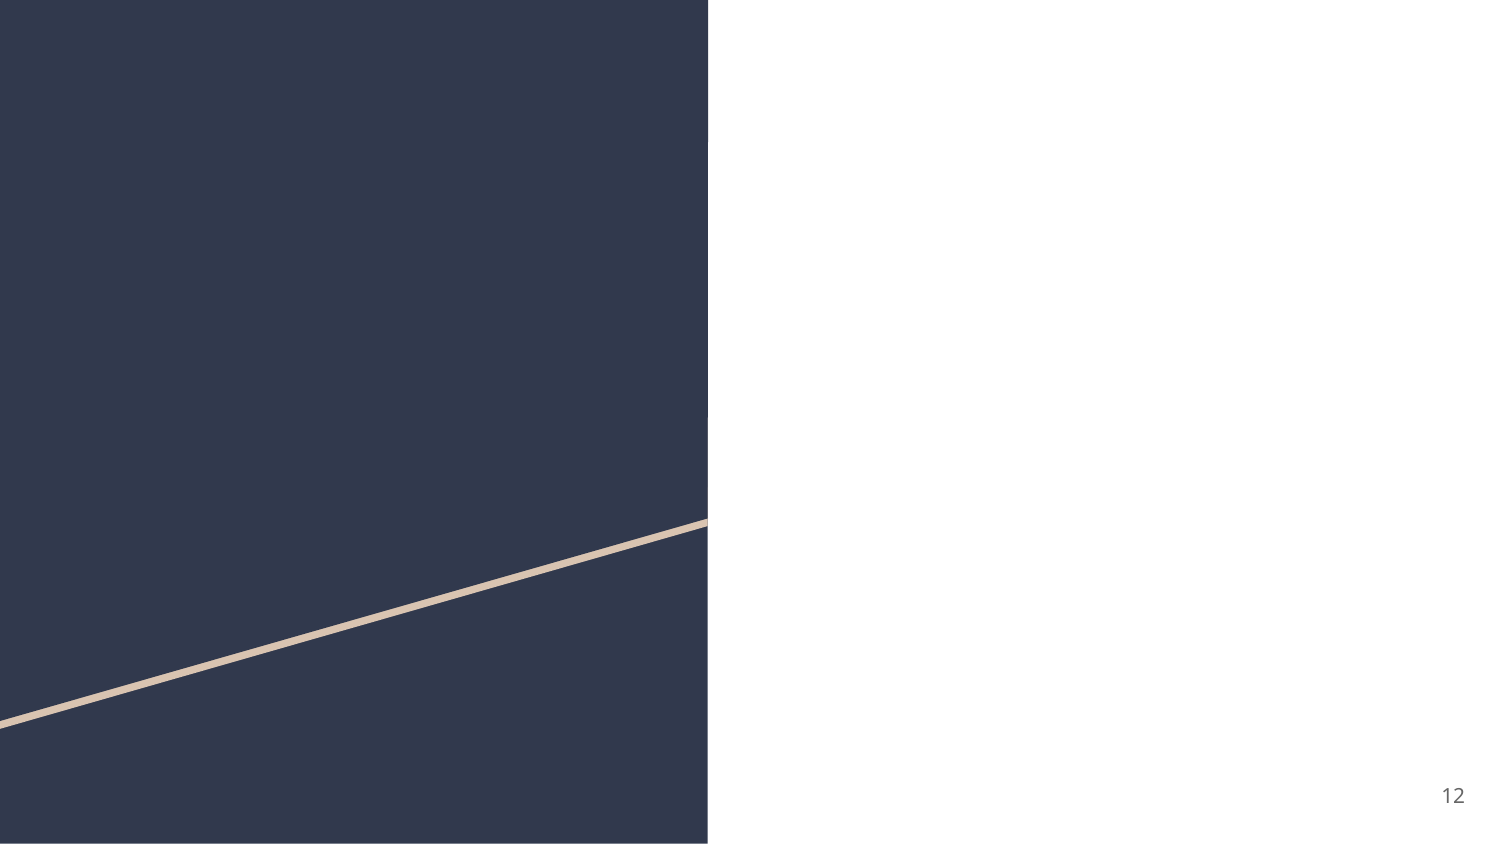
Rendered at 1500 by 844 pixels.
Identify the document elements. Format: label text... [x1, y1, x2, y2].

slide_number 12 [1389, 764, 1480, 830]
